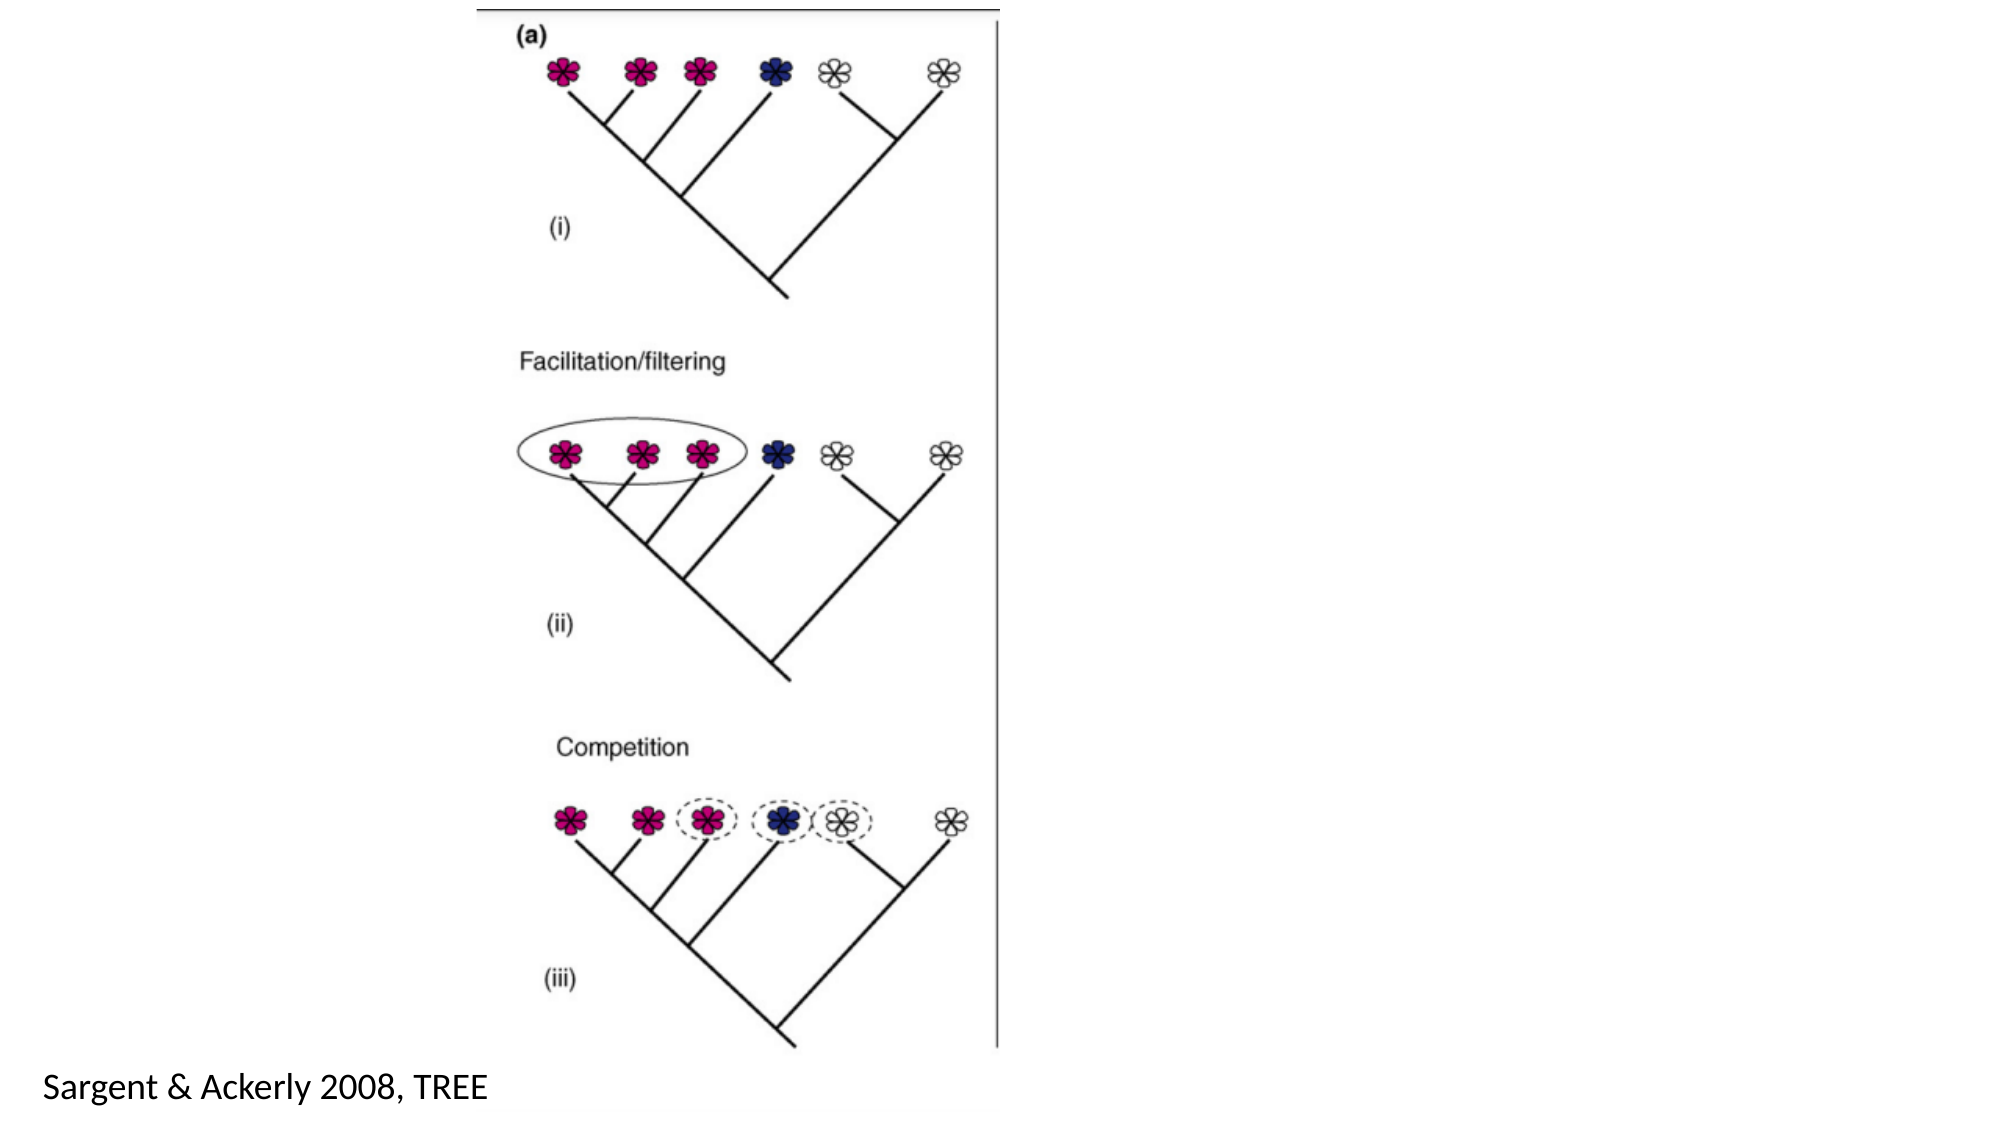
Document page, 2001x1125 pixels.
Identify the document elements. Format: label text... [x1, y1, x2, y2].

picture [476, 9, 1000, 1116]
text_box Sargent & Ackerly 2008, TREE [28, 1009, 476, 1115]
